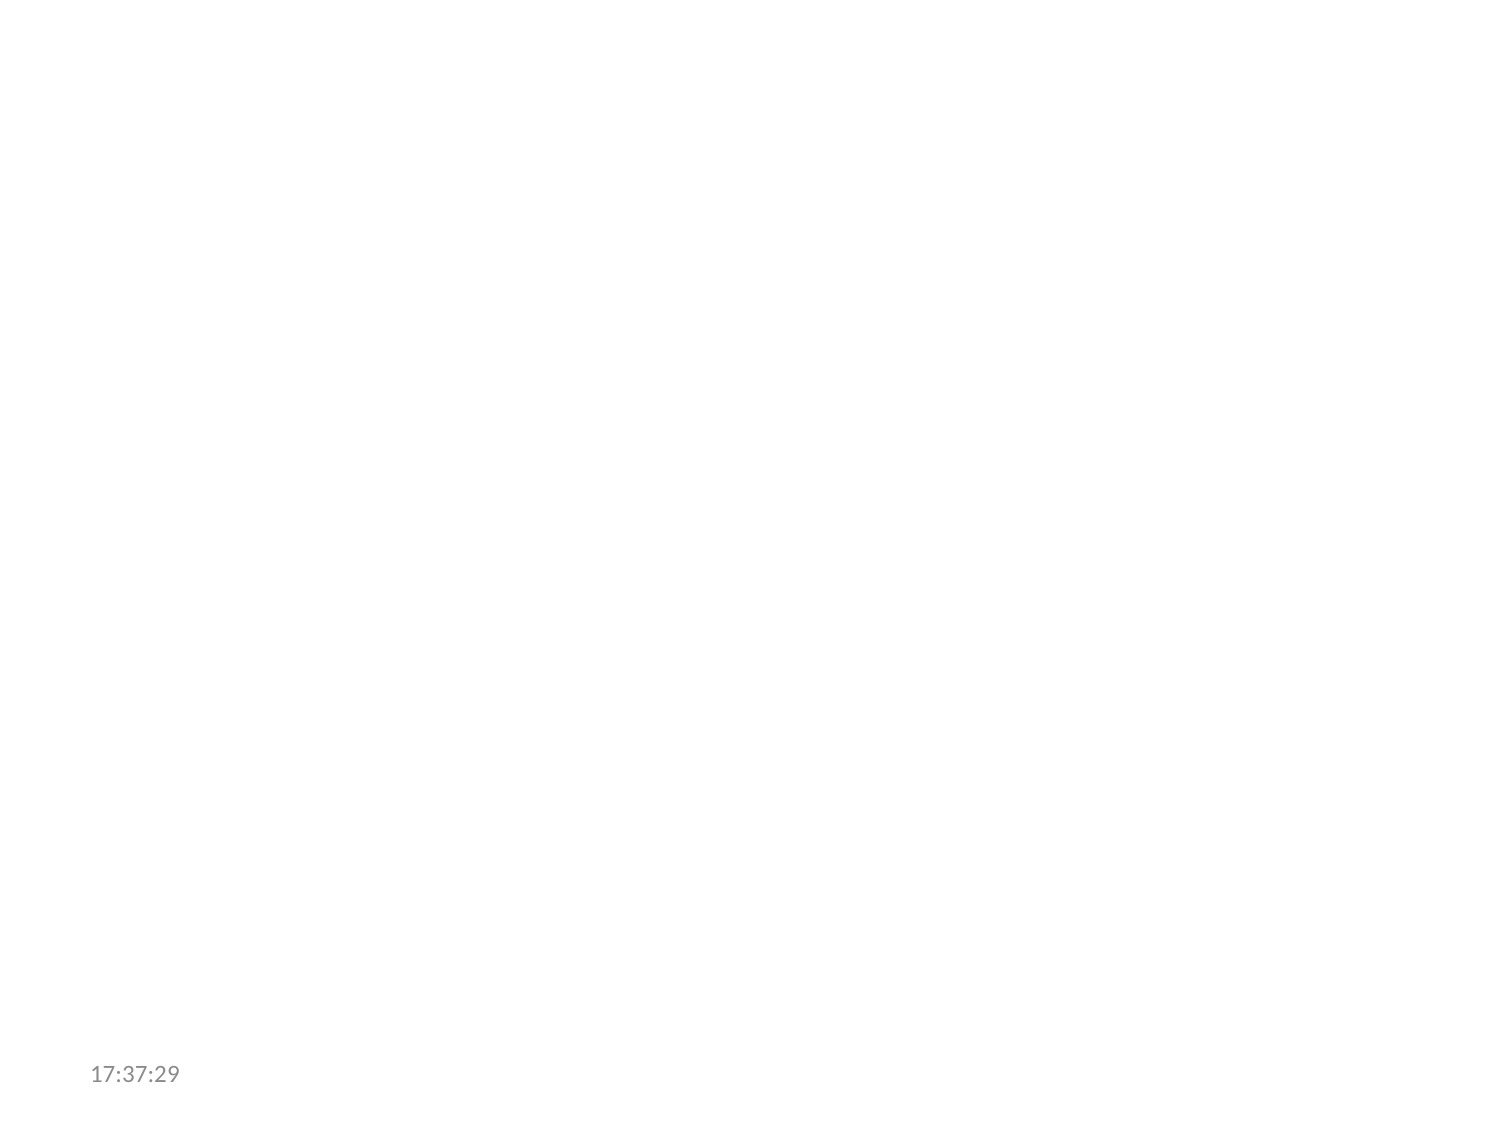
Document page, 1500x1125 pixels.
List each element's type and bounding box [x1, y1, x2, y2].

slide_number [75, 1042, 425, 1103]
